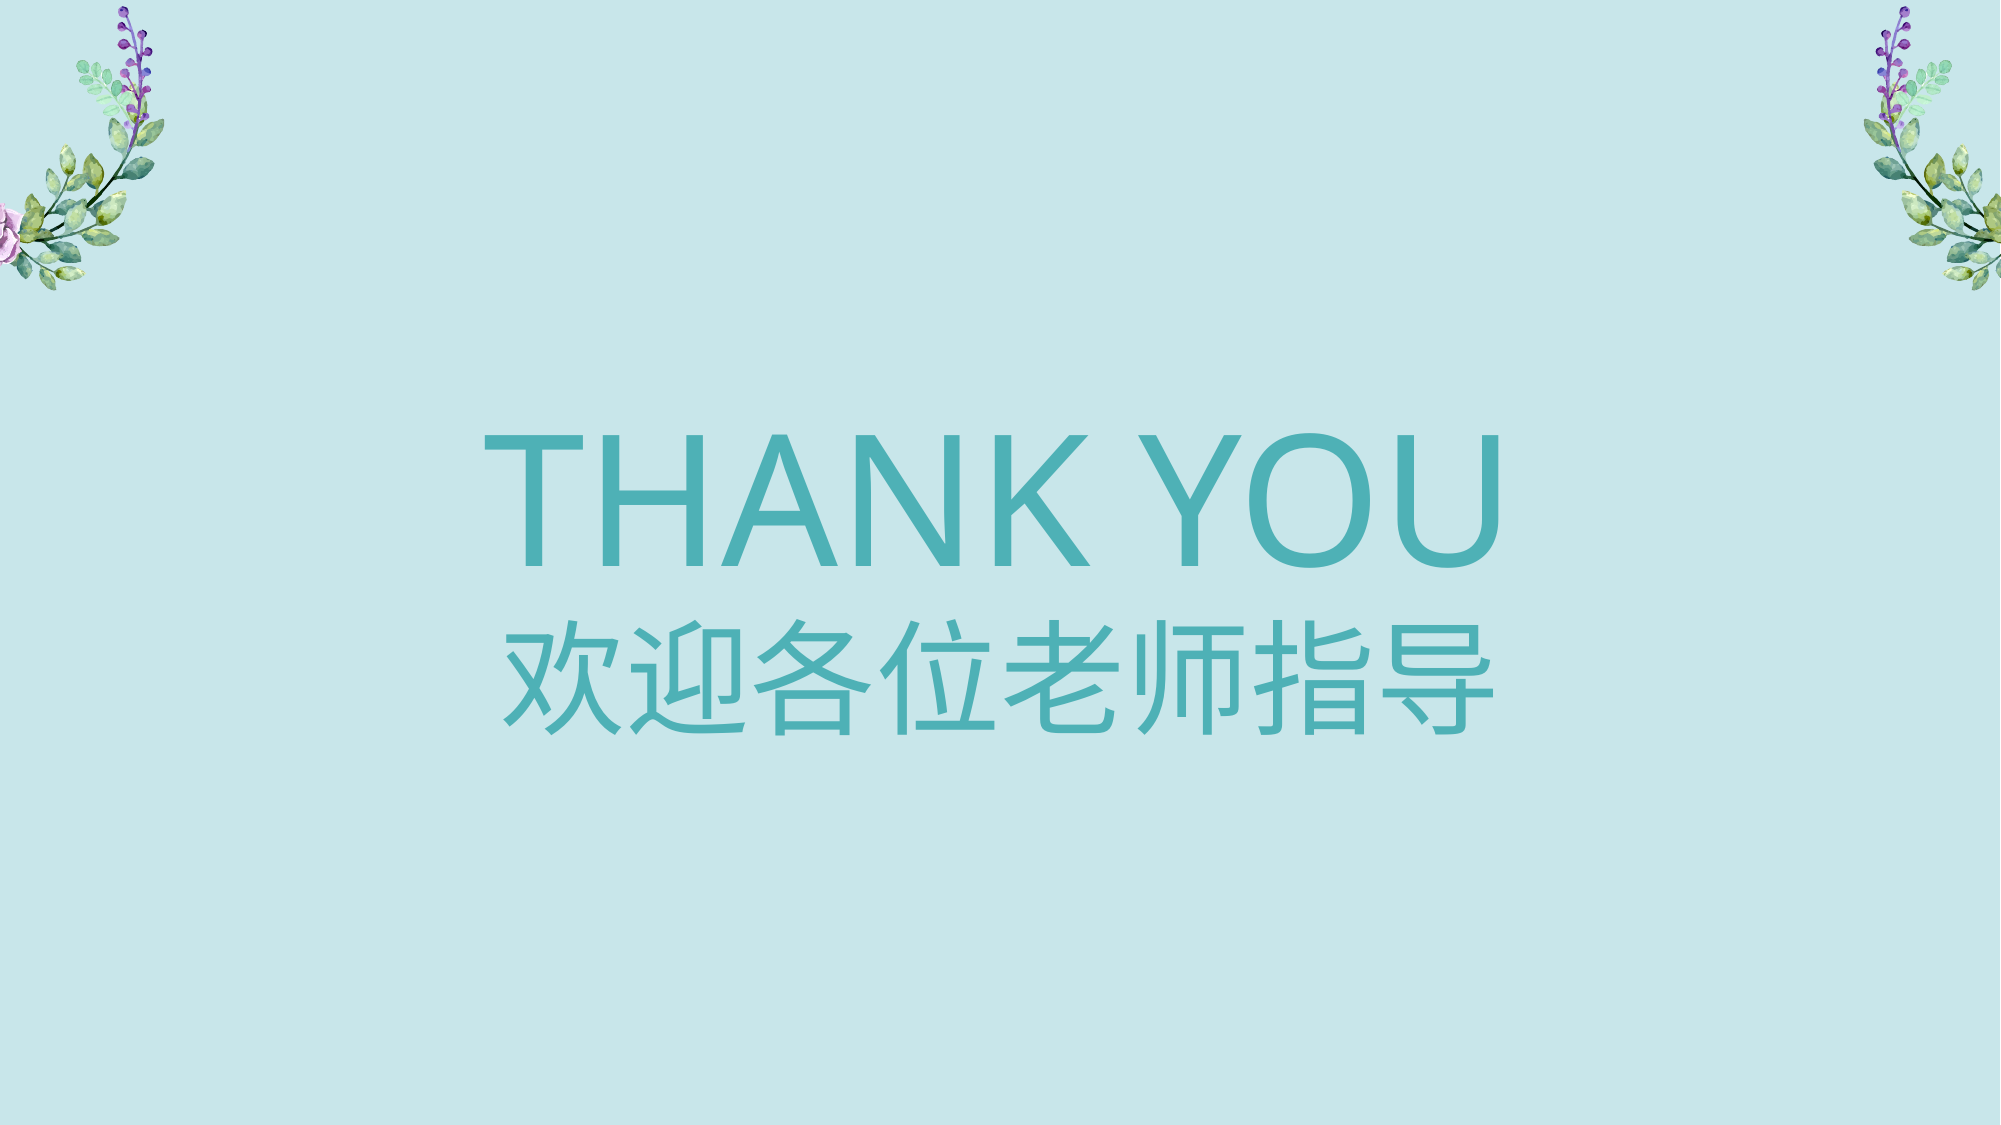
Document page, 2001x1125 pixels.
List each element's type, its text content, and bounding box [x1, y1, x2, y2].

text_box 欢迎各位老师指导 [391, 611, 1609, 758]
picture [0, 0, 154, 319]
text_box THANK YOU [89, 375, 1911, 611]
picture [1874, 0, 2000, 319]
